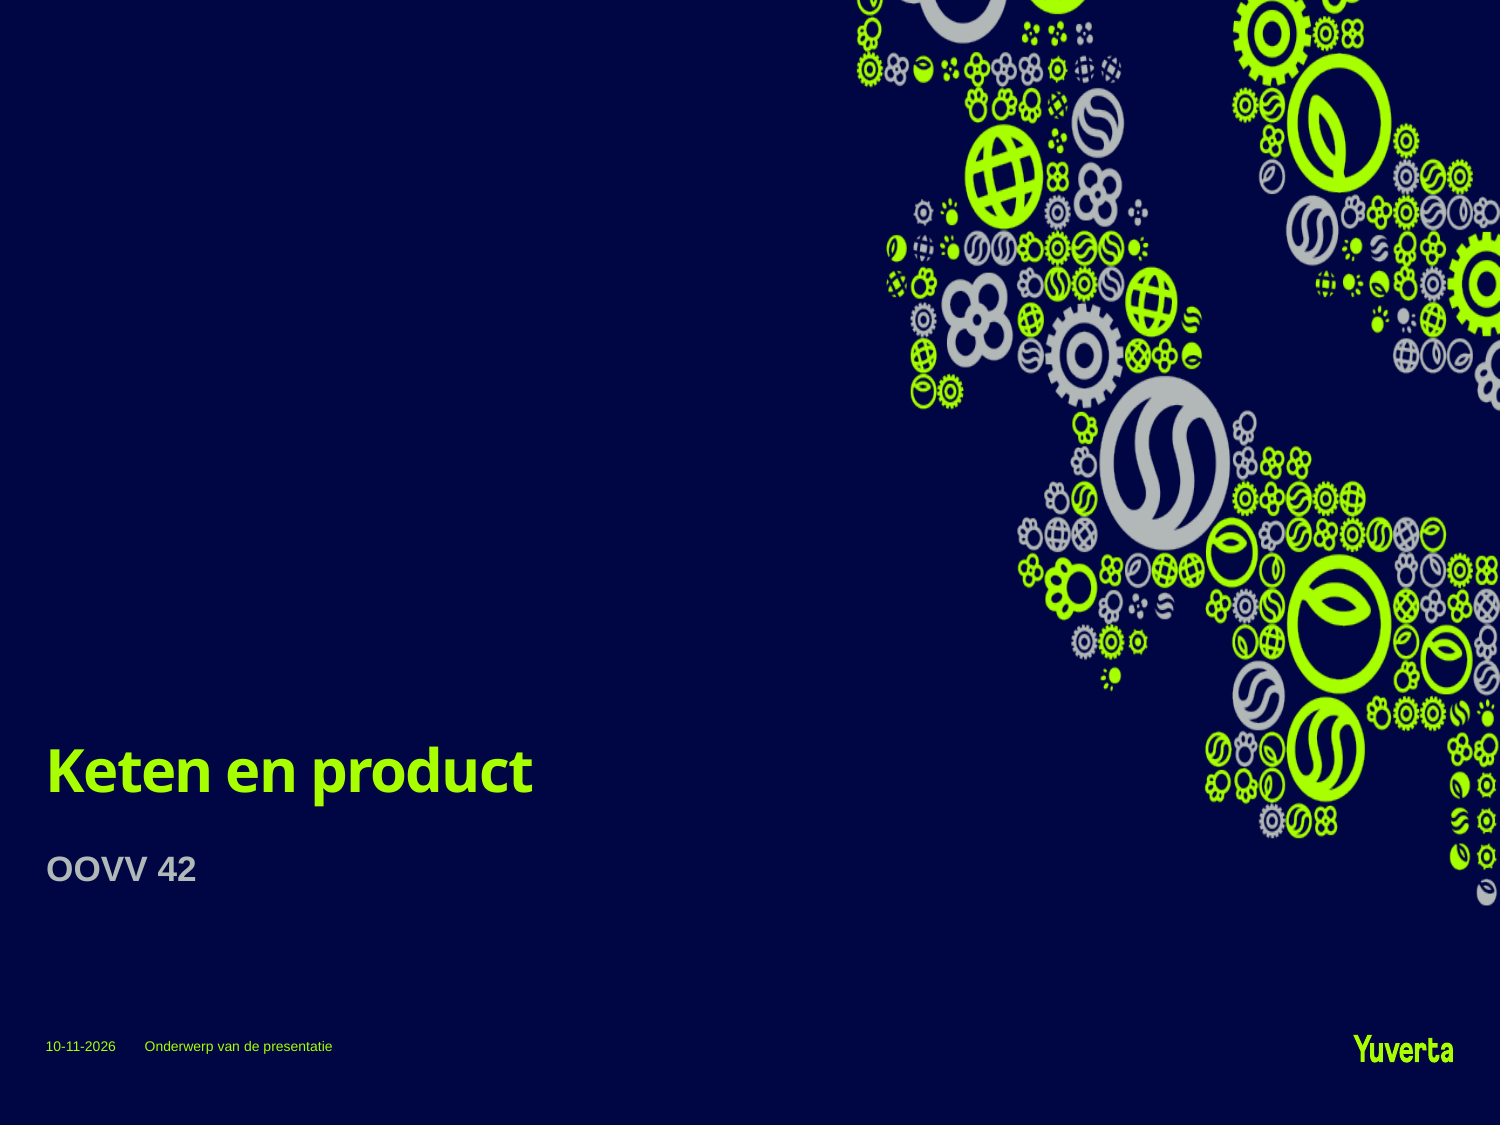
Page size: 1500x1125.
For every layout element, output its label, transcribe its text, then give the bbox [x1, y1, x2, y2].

subtitle OOVV 42 [46, 845, 990, 1006]
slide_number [45, 1037, 145, 1073]
footer Onderwerp van de presentatie [145, 1037, 750, 1073]
picture [0, 0, 1500, 1125]
title Keten en product [45, 463, 990, 805]
